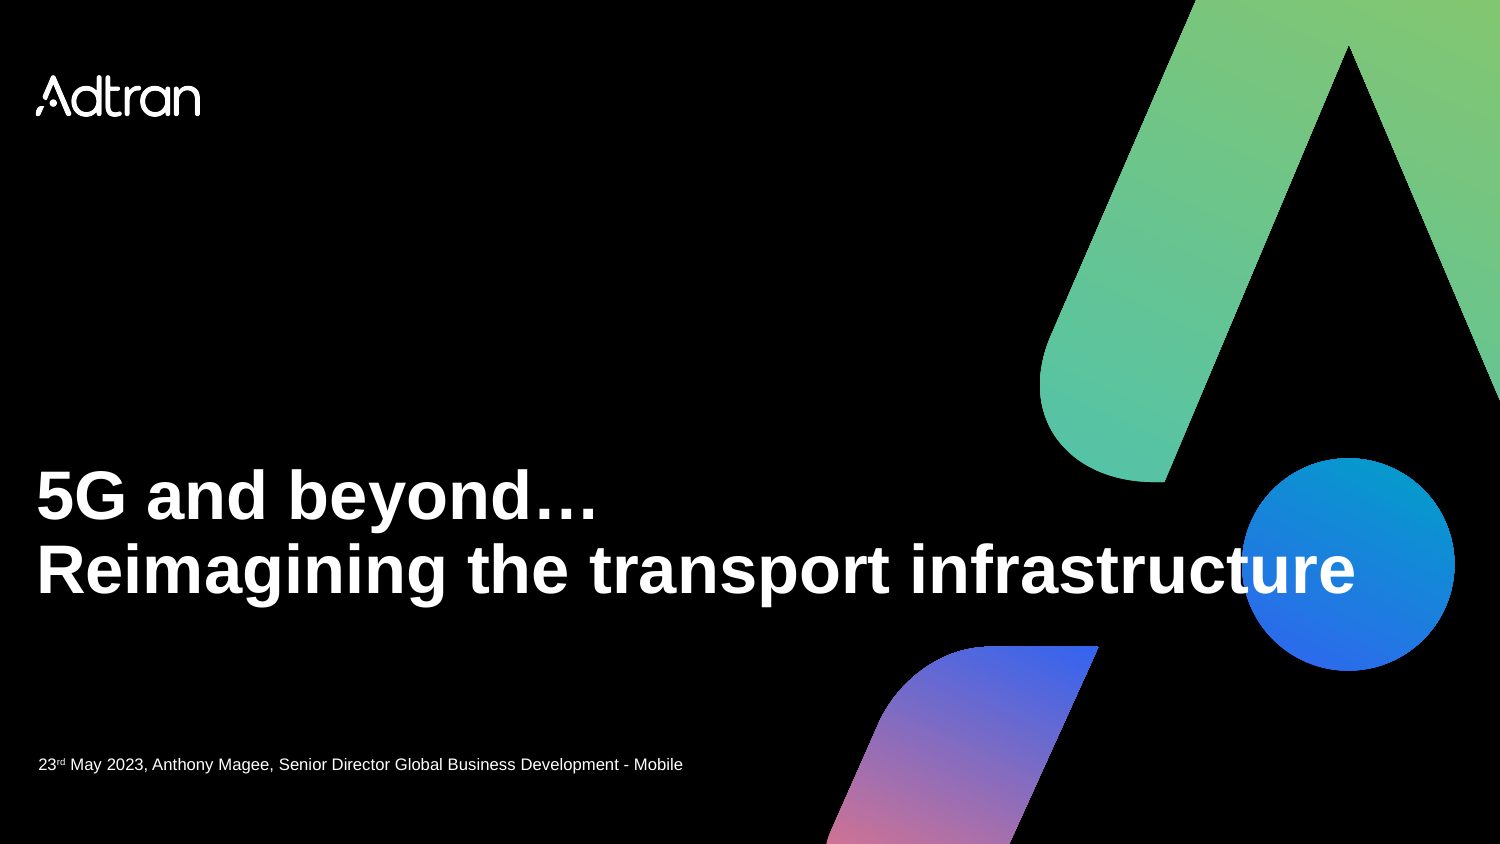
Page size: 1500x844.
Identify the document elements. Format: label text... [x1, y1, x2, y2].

title 5G and beyond… Reimagining the transport infrastructure [35, 442, 1393, 609]
list 23rd May 2023, Anthony Magee, Senior Director Global Business Development - Mobile [35, 753, 837, 774]
picture [35, 75, 200, 117]
